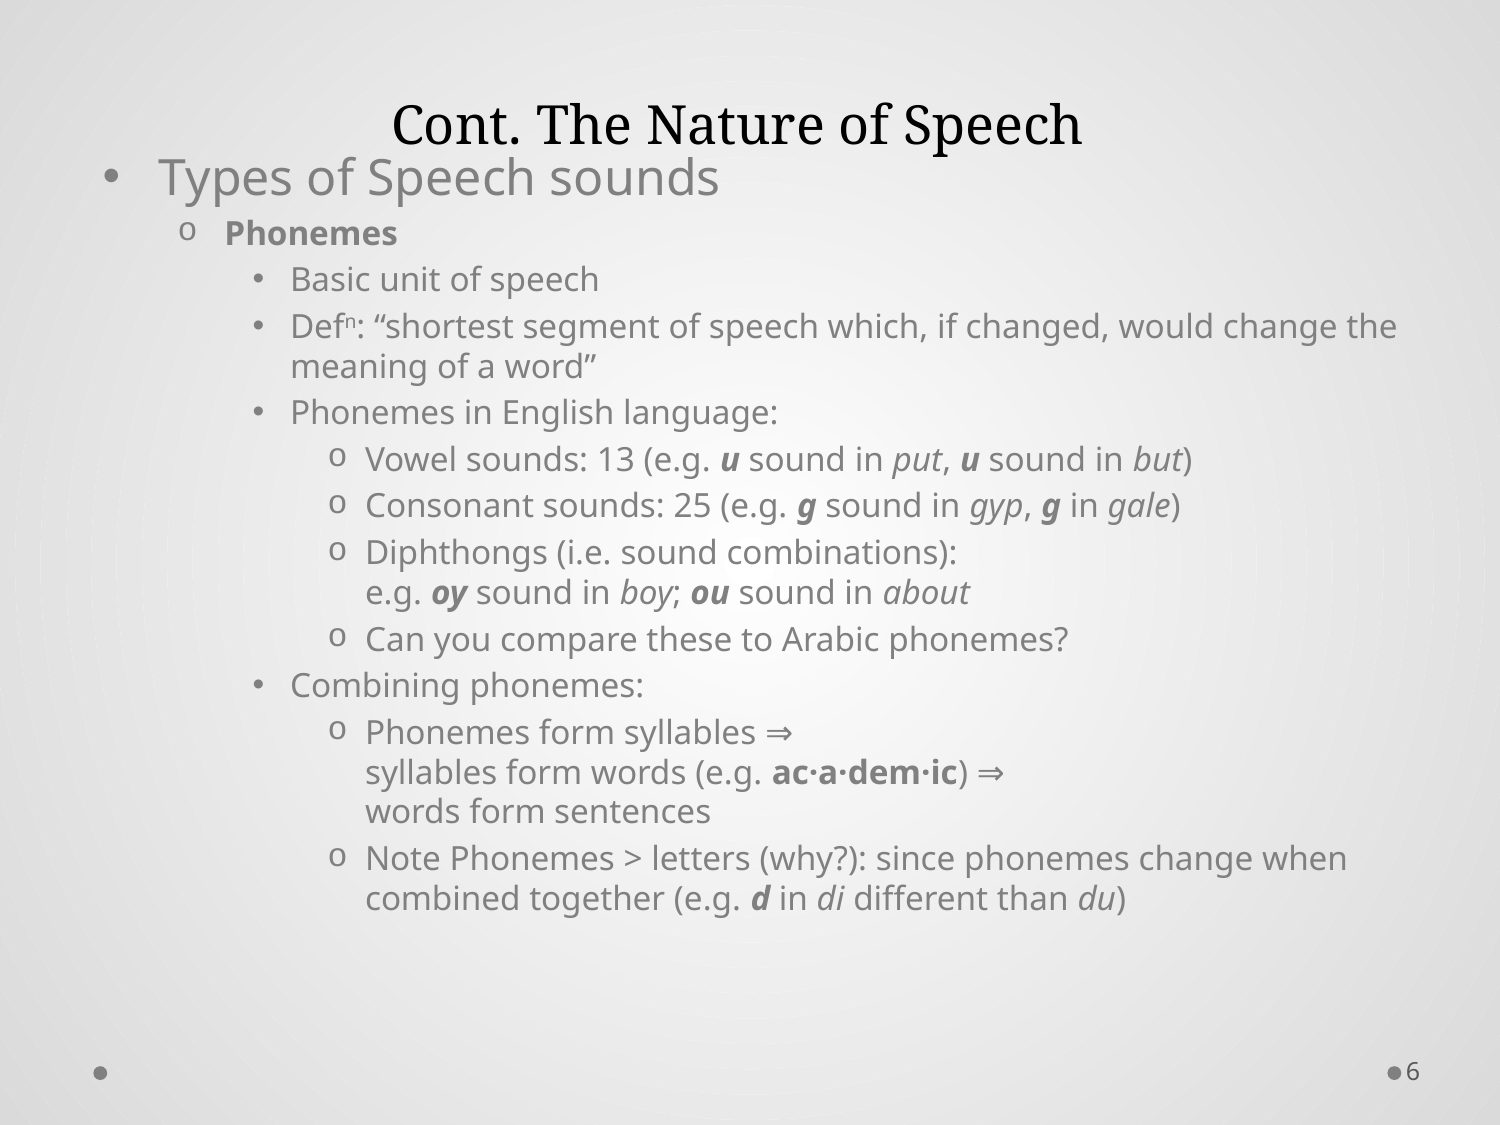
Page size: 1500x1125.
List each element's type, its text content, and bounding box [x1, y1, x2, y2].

title Cont. The Nature of Speech [62, 62, 1413, 163]
list Types of Speech sounds Phonemes Basic unit of speech Defn: “shortest segment of speech which, if changed, would change the meaning of a word” Phonemes in English language: Vowel sounds: 13 (e.g. u sound in put, u sound in but) Consonant sounds: 25 (e.g. g sound in gyp, g in gale) Diphthongs (i.e. sound combinations): e.g. oy sound in boy; ou sound in about Can you compare these to Arabic phonemes? Combining phonemes: Phonemes form syllables ⇒ syllables form words (e.g. ac·a·dem·ic) ⇒ words form sentences Note Phonemes > letters (why?): since phonemes change when combined together (e.g. d in di different than du) [87, 137, 1438, 1113]
slide_number 6 [1401, 1042, 1494, 1103]
